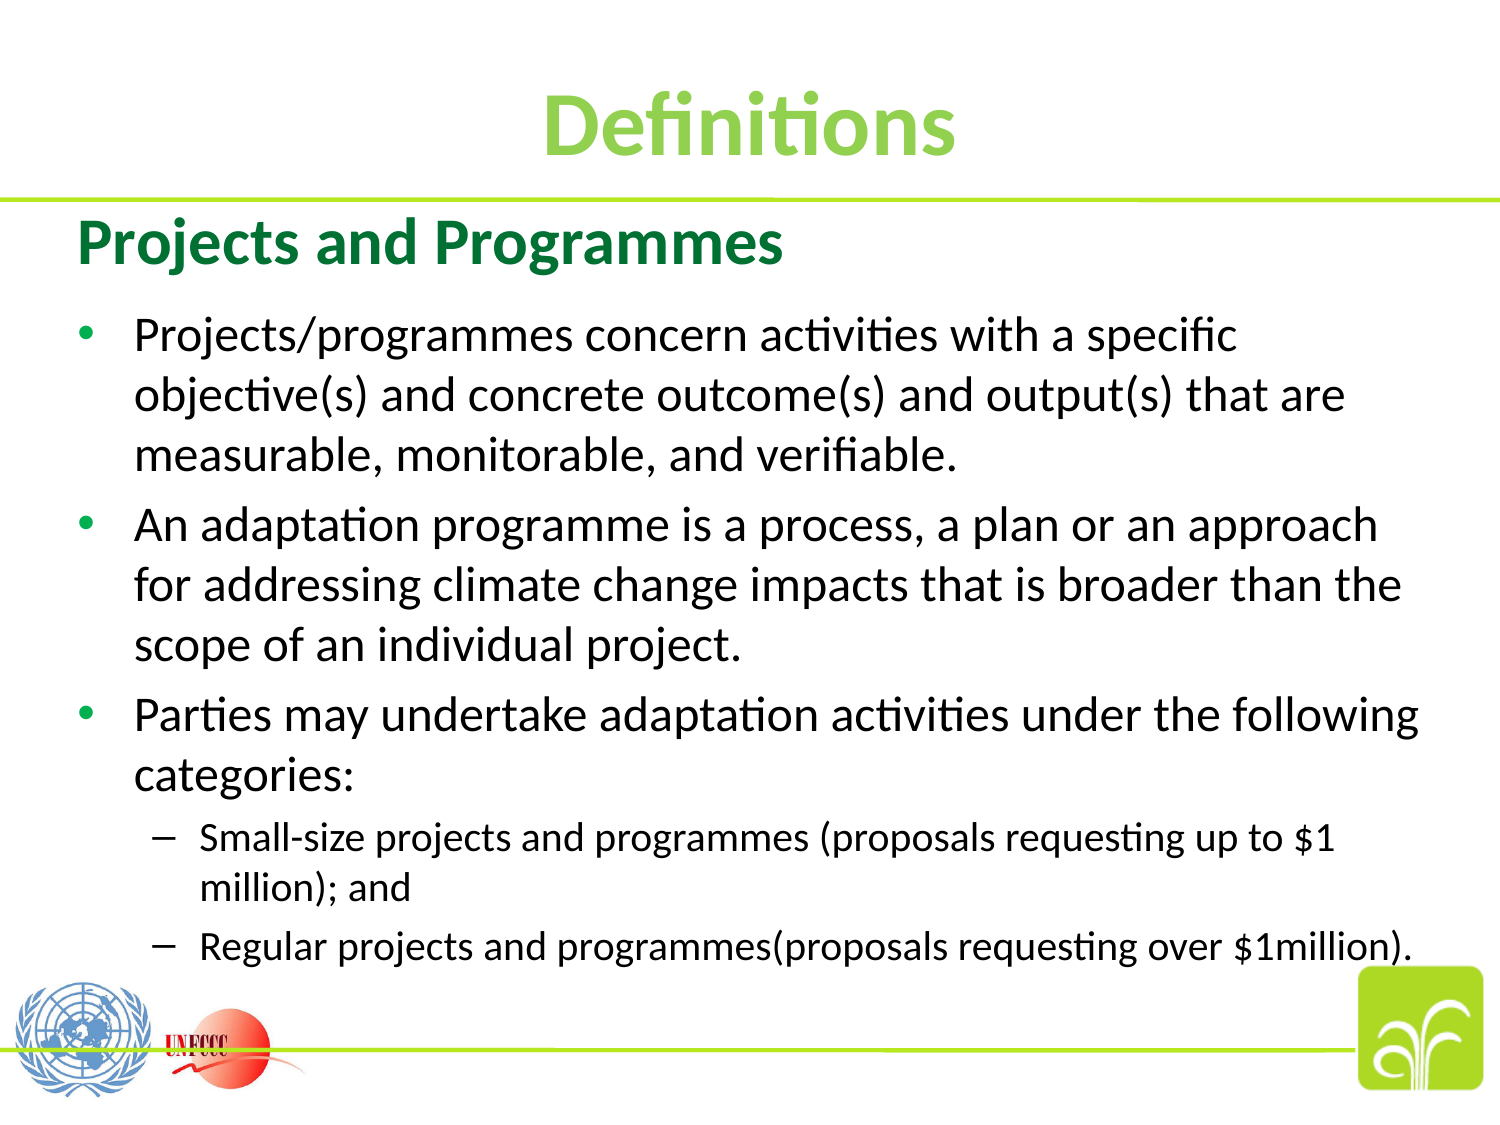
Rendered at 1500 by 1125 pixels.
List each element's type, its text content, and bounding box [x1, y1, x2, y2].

title Definitions [74, 24, 1426, 197]
picture [12, 974, 313, 1047]
picture [1324, 948, 1500, 1105]
picture [12, 1053, 313, 1107]
list Projects and Programmes Projects/programmes concern activities with a specific objective(s) and concrete outcome(s) and output(s) that are measurable, monitorable, and verifiable. An adaptation programme is a process, a plan or an approach for addressing climate change impacts that is broader than the scope of an individual project. Parties may undertake adaptation activities under the following categories: Small-size projects and programmes (proposals requesting up to $1 million); and Regular projects and programmes(proposals requesting over $1million). [62, 209, 1463, 1001]
